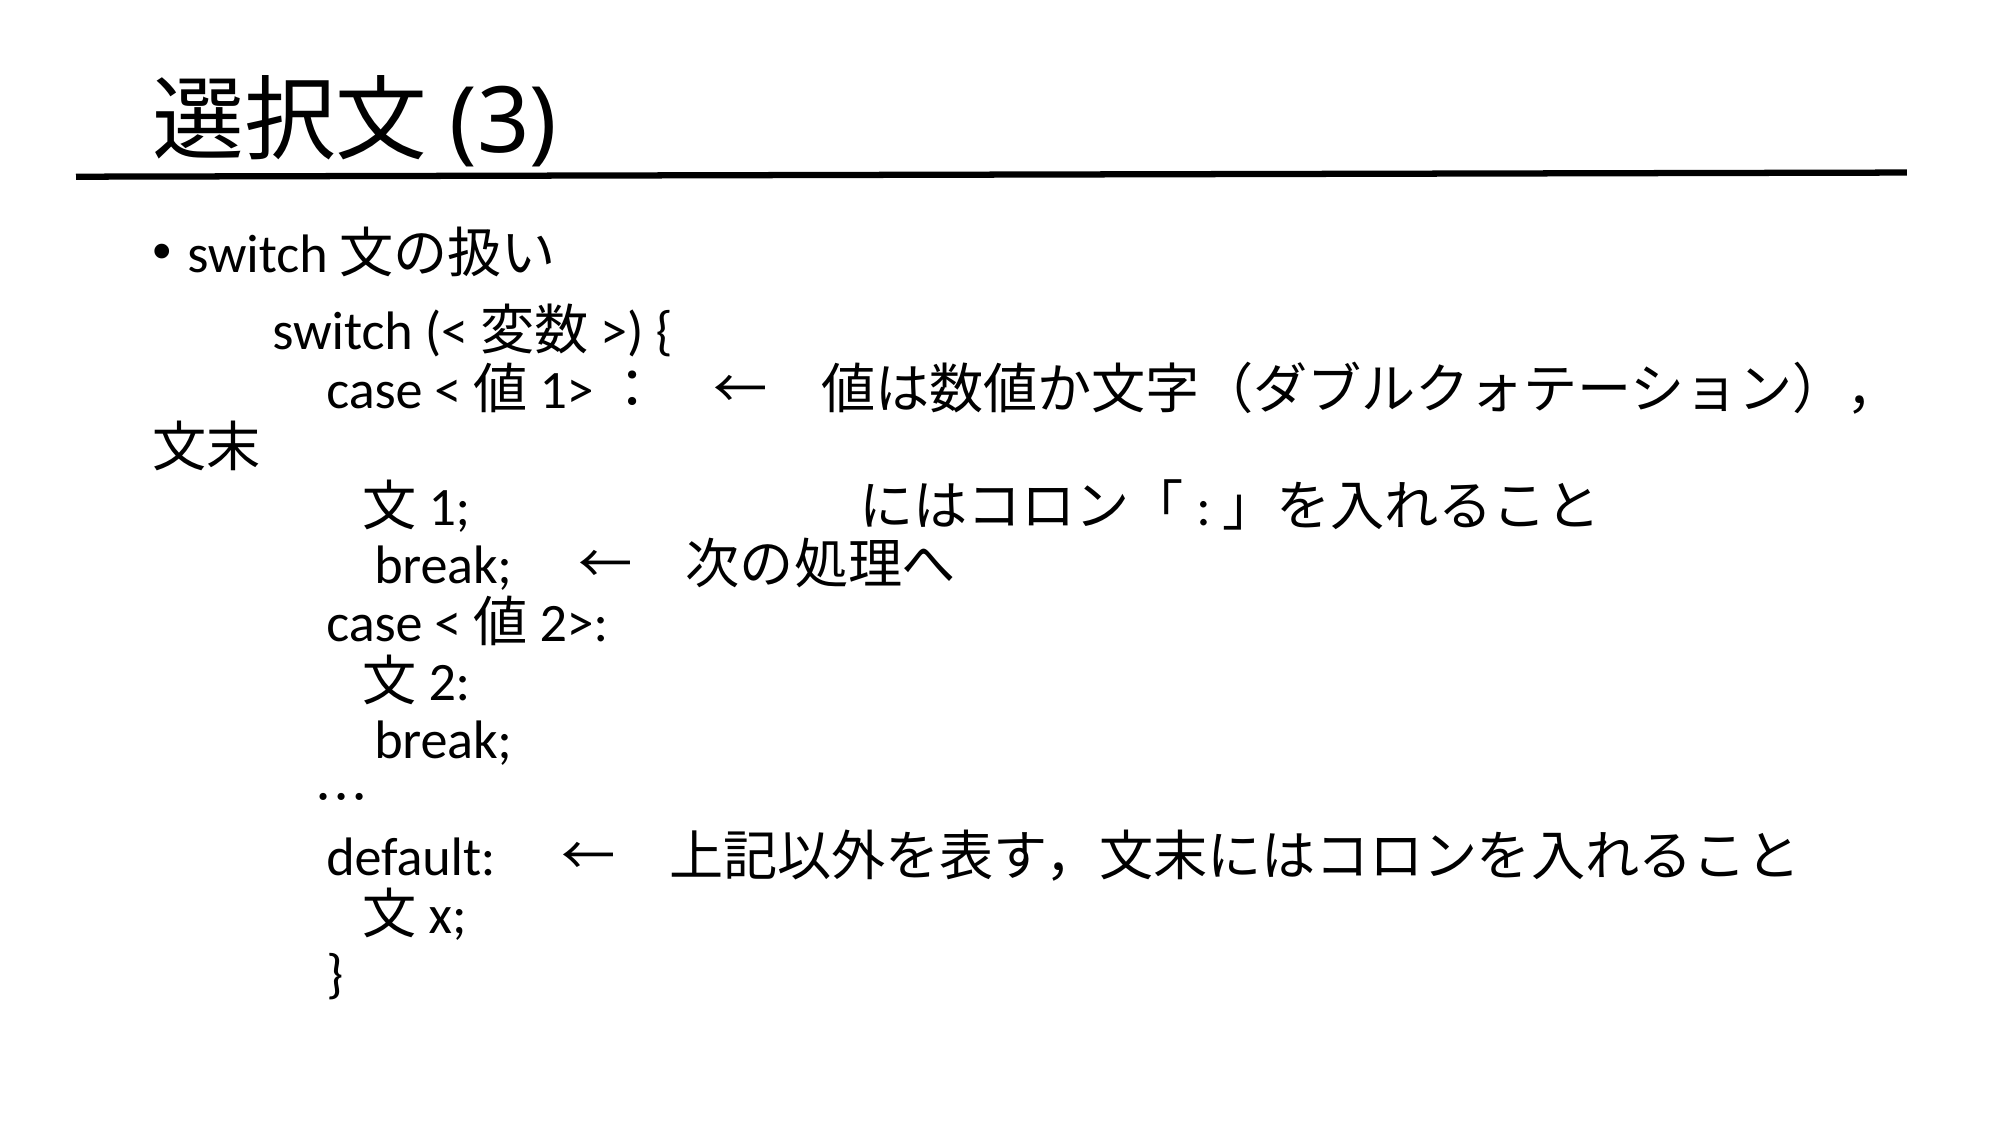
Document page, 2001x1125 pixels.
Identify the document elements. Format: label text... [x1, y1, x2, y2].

title 選択文(3) [137, 59, 1863, 172]
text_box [75, 172, 1907, 177]
title 選択文(3) [137, 177, 1863, 185]
list switch文の扱い switch (<変数>) { case <値1>： ← 値は数値か文字（ダブルクォテーション），文末 文1; にはコロン「:」を入れること break; ← 次の処理へ case <値2>: 文2: break; … default: ← 上記以外を表す，文末にはコロンを入れること 文x; } [137, 217, 1863, 1014]
